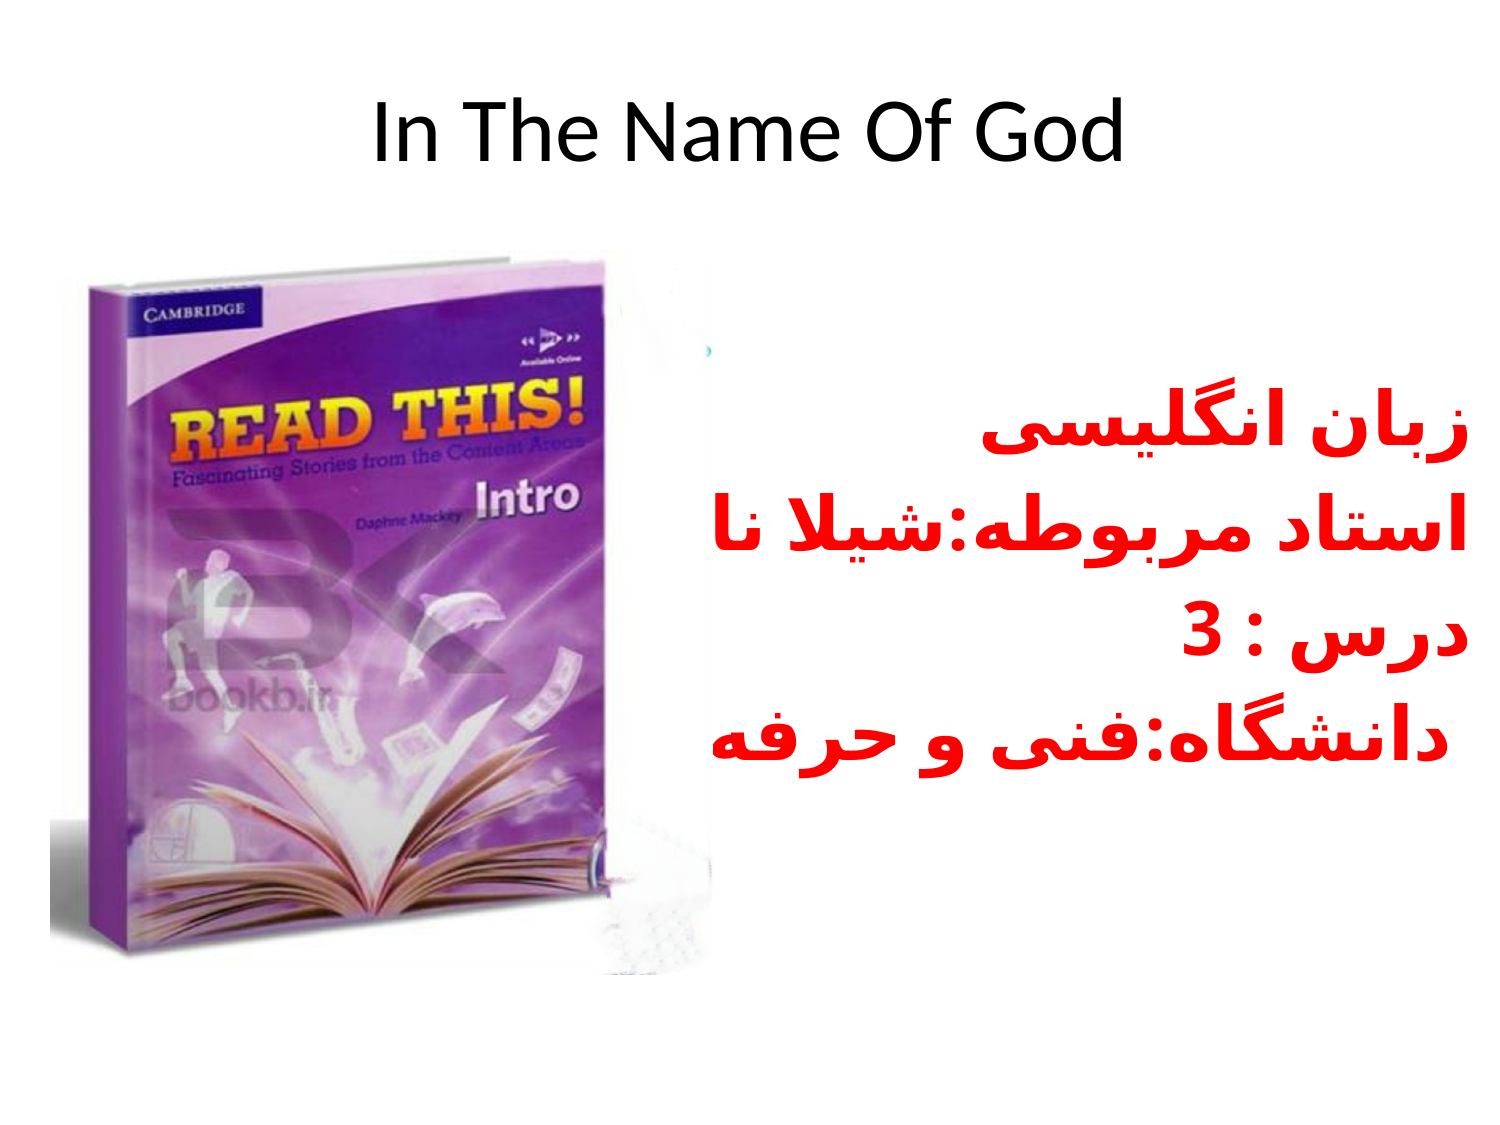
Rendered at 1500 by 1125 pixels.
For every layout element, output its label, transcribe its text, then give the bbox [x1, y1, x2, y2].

title In The Name Of God [112, 24, 1388, 174]
picture [49, 212, 713, 976]
subtitle زبان انگلیسی استاد مربوطه:شیلا ناطقی درس : 3 دانشگاه:فنی و حرفه ای [24, 174, 1488, 1100]
